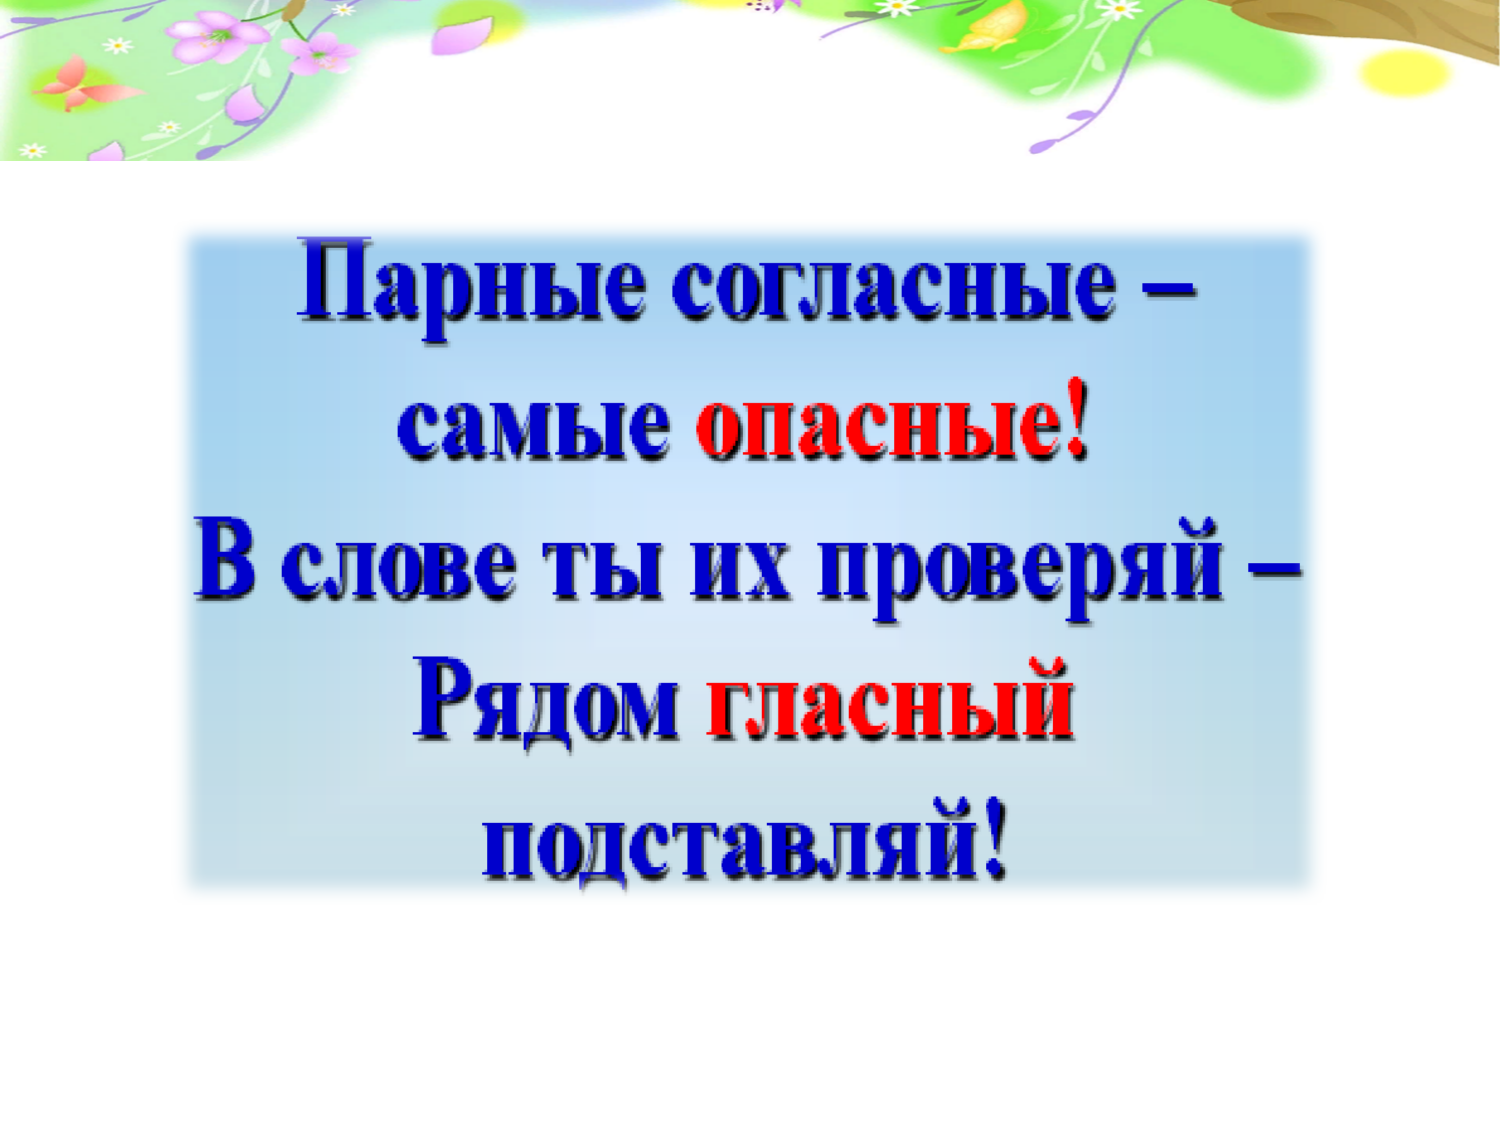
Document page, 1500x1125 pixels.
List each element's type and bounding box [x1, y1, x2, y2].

picture [171, 219, 1329, 906]
picture [0, 0, 1500, 162]
